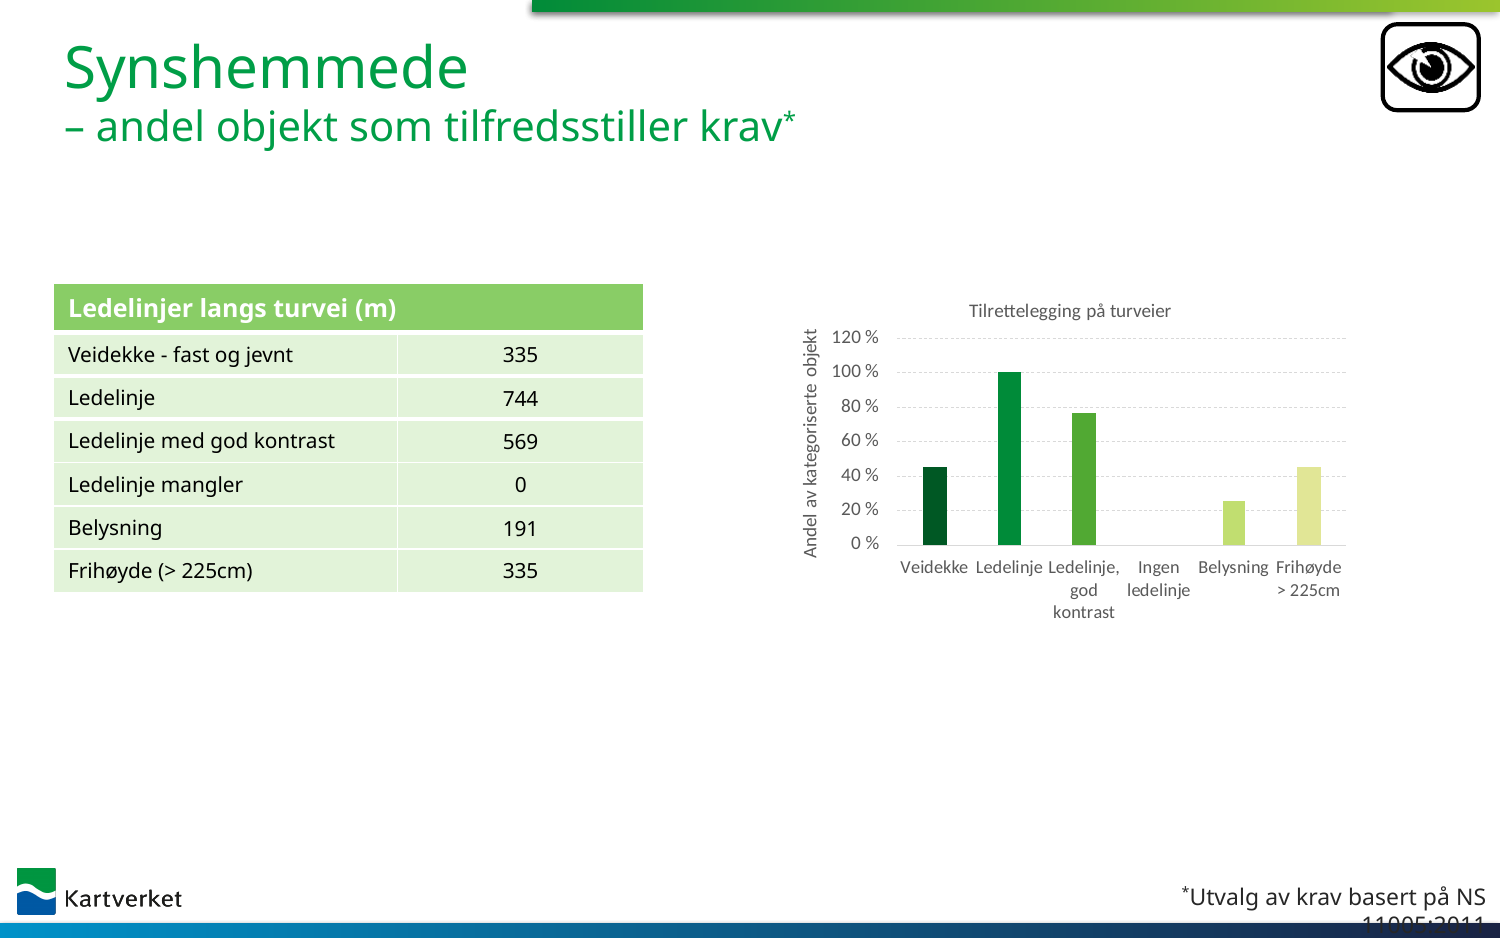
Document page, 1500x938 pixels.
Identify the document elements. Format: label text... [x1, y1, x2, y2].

table_cell 569 [398, 421, 643, 462]
table_cell Frihøyde (> 225cm) [54, 550, 397, 592]
table_cell 744 [398, 378, 643, 417]
table_cell 191 [398, 507, 643, 548]
text_box *Utvalg av krav basert på NS 11005:2011 [1068, 873, 1500, 938]
table_cell Ledelinje med god kontrast [54, 421, 397, 462]
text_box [1382, 24, 1480, 111]
text_box Synshemmede – andel objekt som tilfredsstiller krav* [49, 24, 1431, 158]
table_cell Veidekke - fast og jevnt [54, 335, 397, 374]
table_header Ledelinjer langs turvei (m) [54, 284, 643, 330]
table_cell 0 [398, 463, 643, 505]
picture [791, 291, 1349, 630]
table_cell Belysning [54, 507, 397, 548]
table_cell 335 [398, 335, 643, 374]
table_cell Ledelinje mangler [54, 463, 397, 505]
table_cell Ledelinje [54, 378, 397, 417]
table_cell 335 [398, 550, 643, 592]
